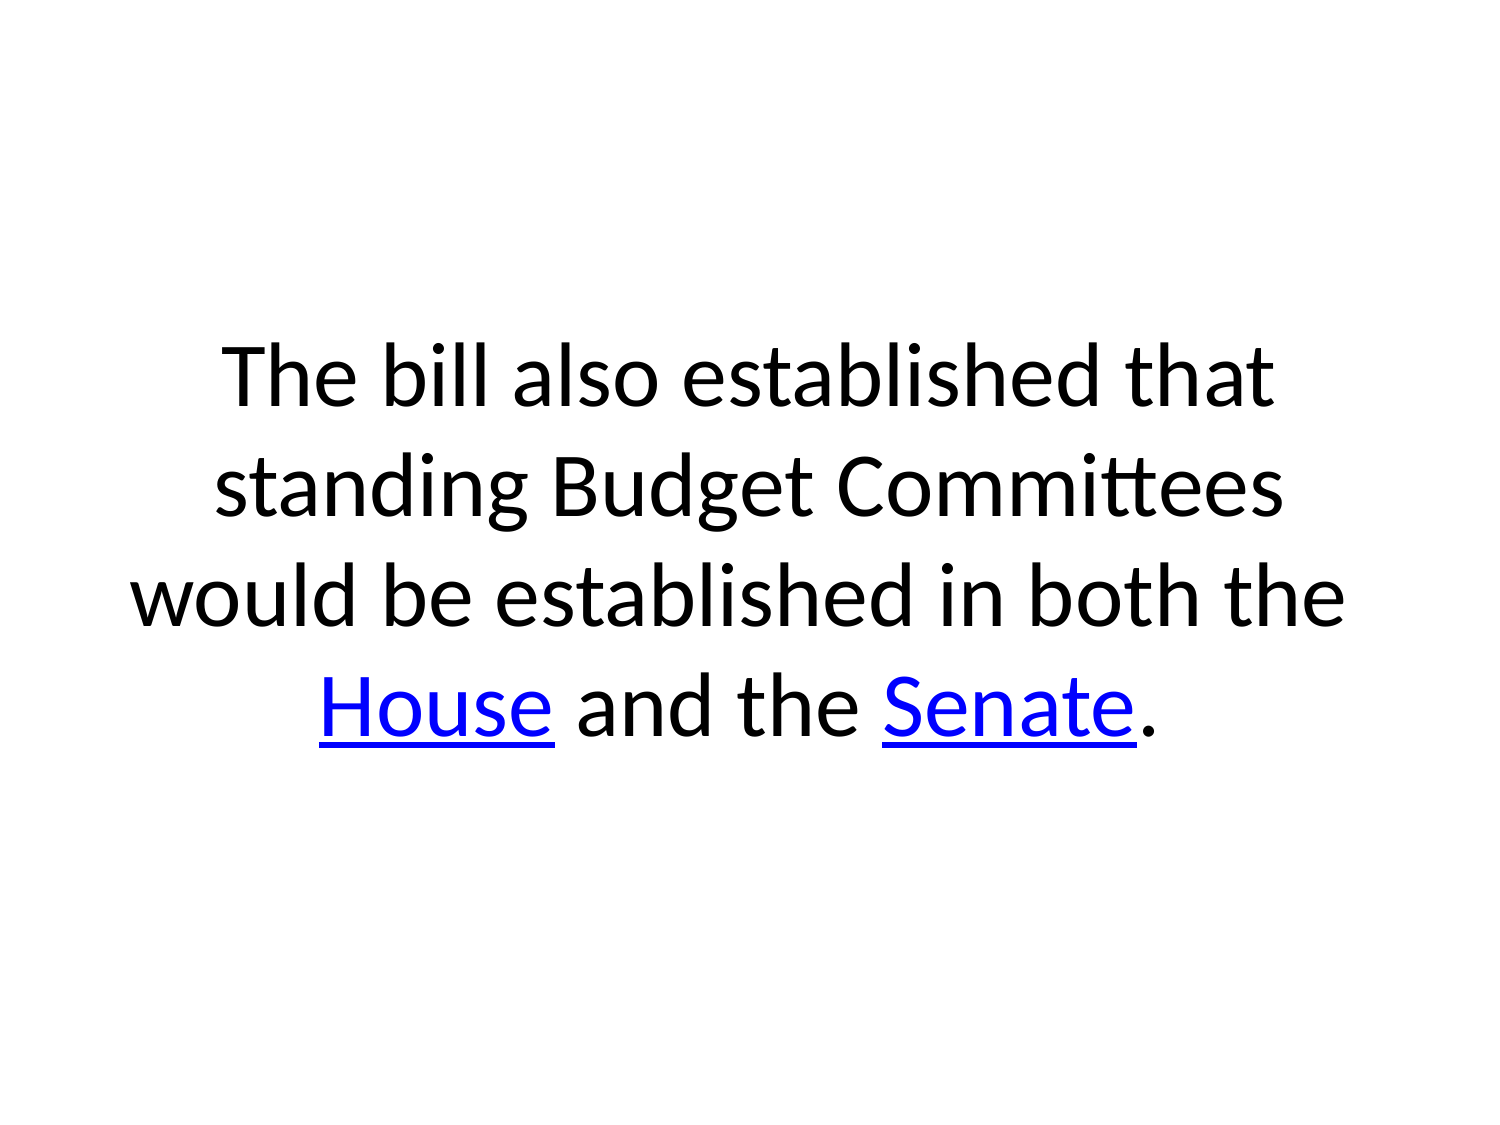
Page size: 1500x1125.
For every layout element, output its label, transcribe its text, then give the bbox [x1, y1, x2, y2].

title The bill also established that standing Budget Committees would be established in both the House and the Senate. [74, 44, 1426, 1026]
